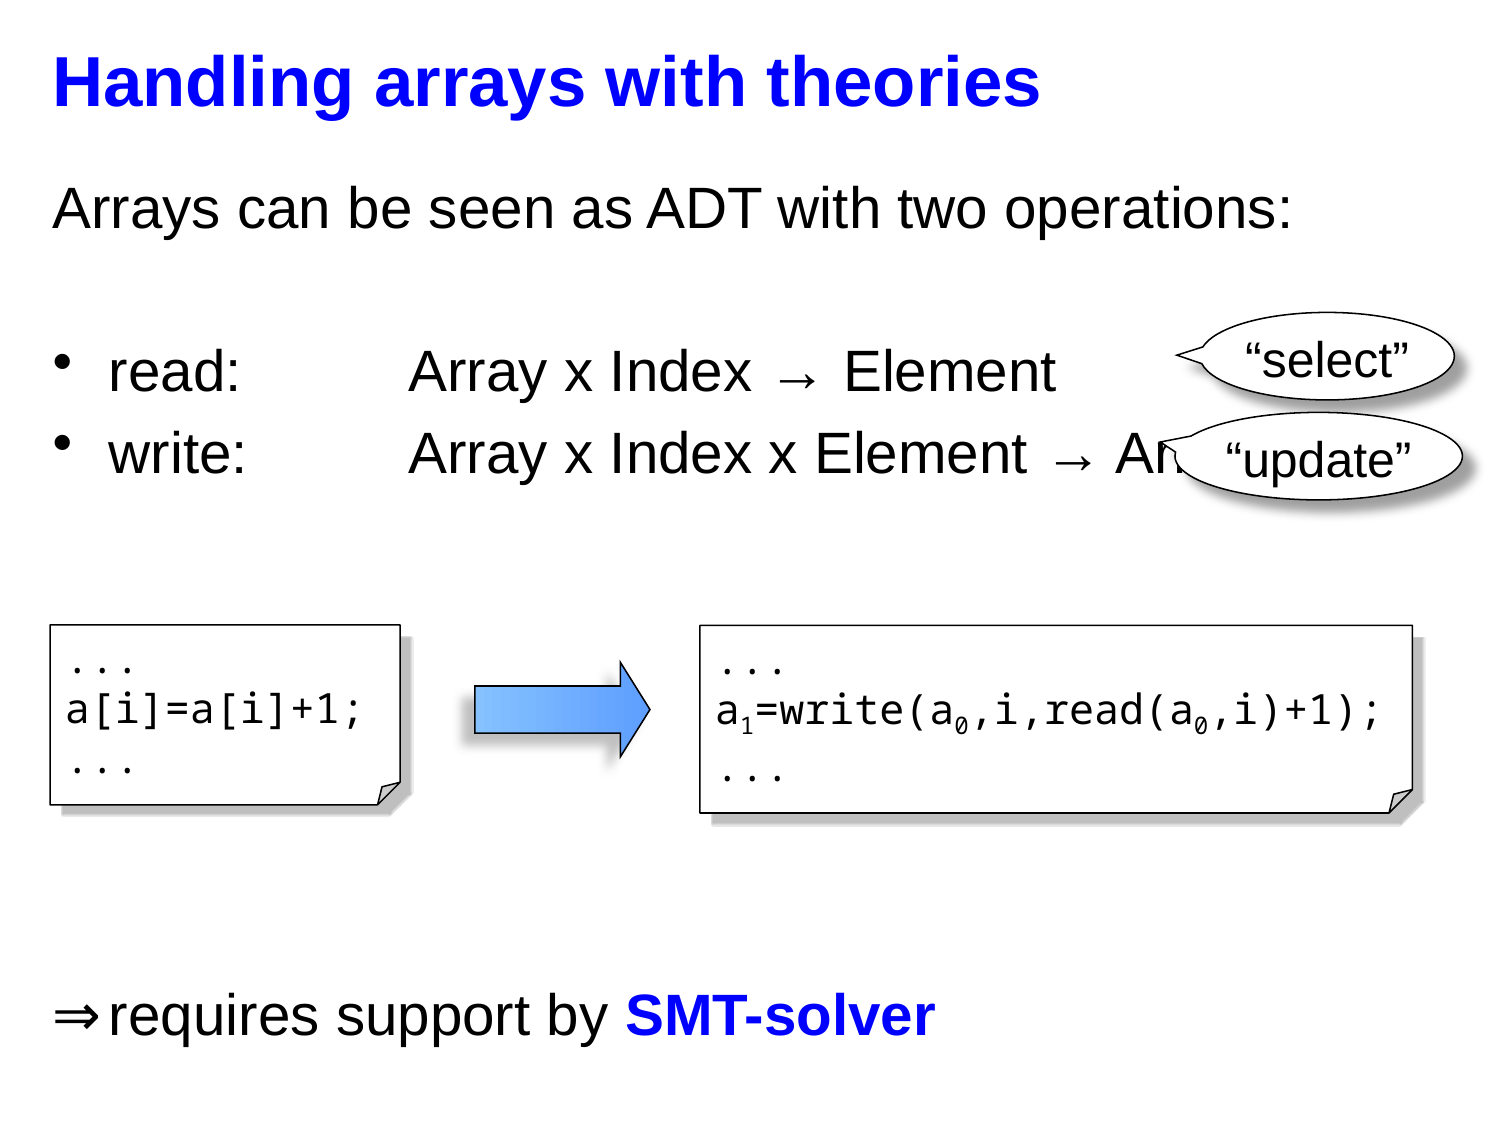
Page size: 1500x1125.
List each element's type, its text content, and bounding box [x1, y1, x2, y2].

text_box [474, 662, 650, 757]
list Arrays can be seen as ADT with two operations: read: Array x Index → Element write: Array x Index x Element → Array requires support by SMT-solver [37, 162, 1476, 1051]
text_box “update” [1160, 412, 1463, 500]
text_box ... a[i]=a[i]+1; ... [50, 624, 401, 805]
text_box “select” [1176, 312, 1455, 400]
text_box ... a1=write(a0,i,read(a0,i)+1); ... [699, 625, 1413, 814]
title Handling arrays with theories [37, 19, 1476, 138]
